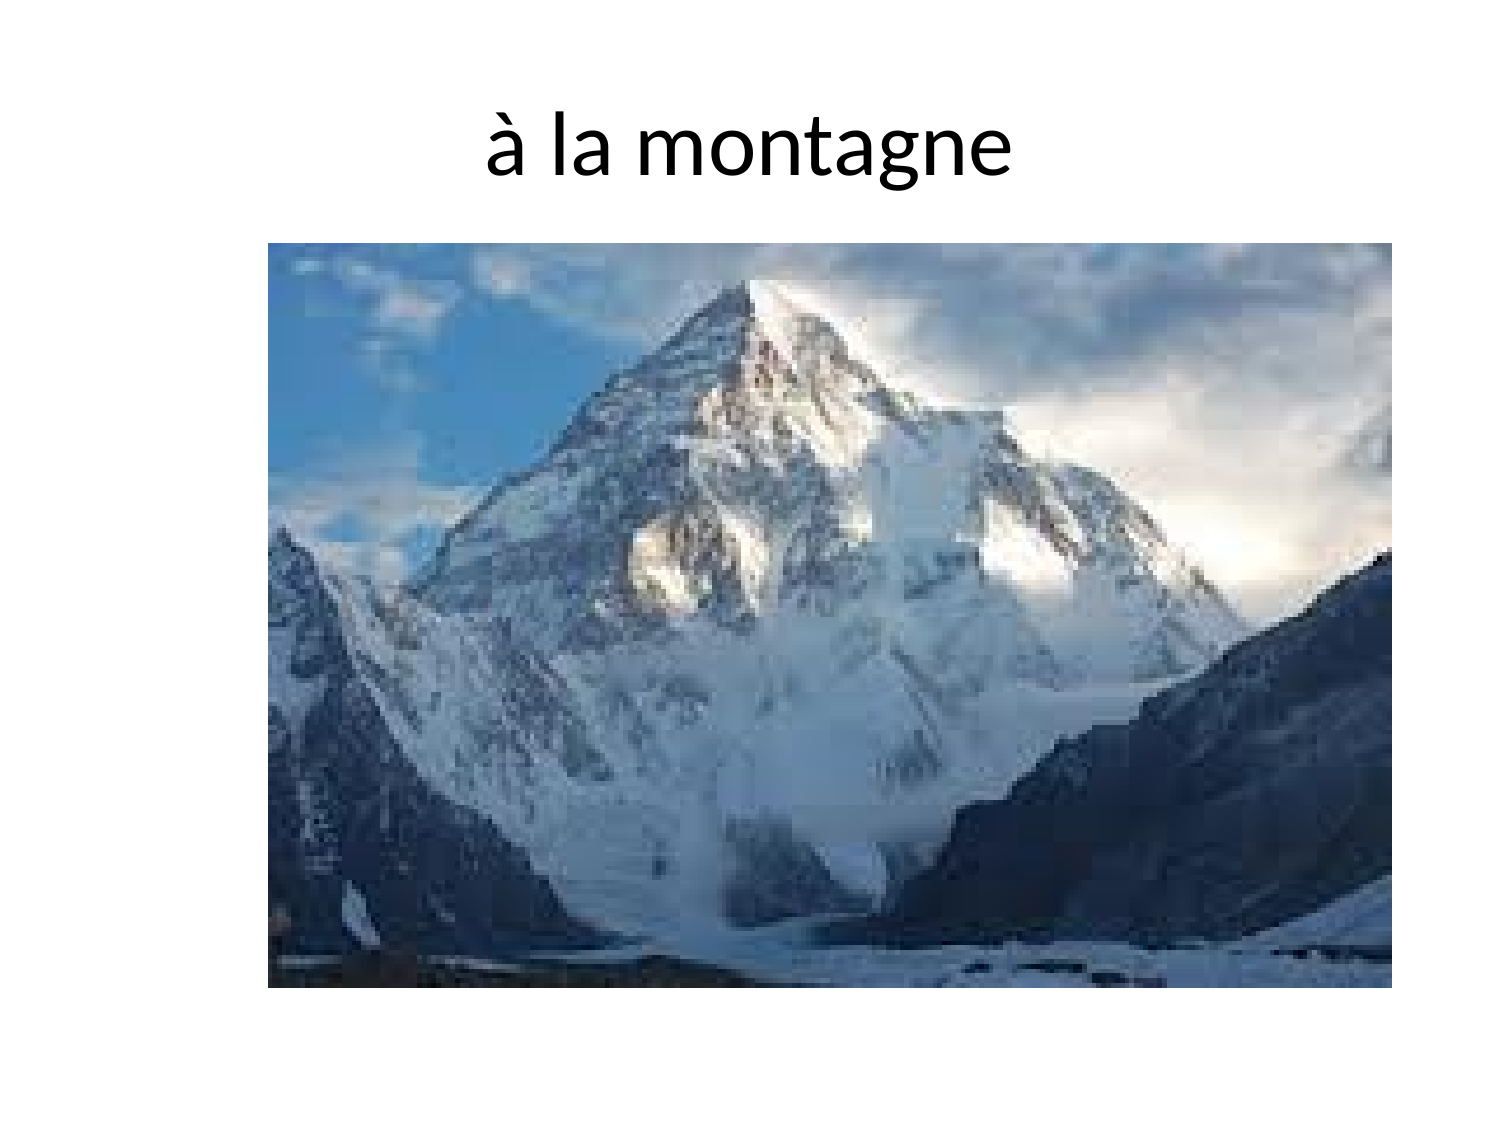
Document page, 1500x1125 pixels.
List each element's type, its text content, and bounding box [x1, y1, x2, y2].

title à la montagne [75, 45, 1425, 233]
picture [268, 243, 1393, 988]
